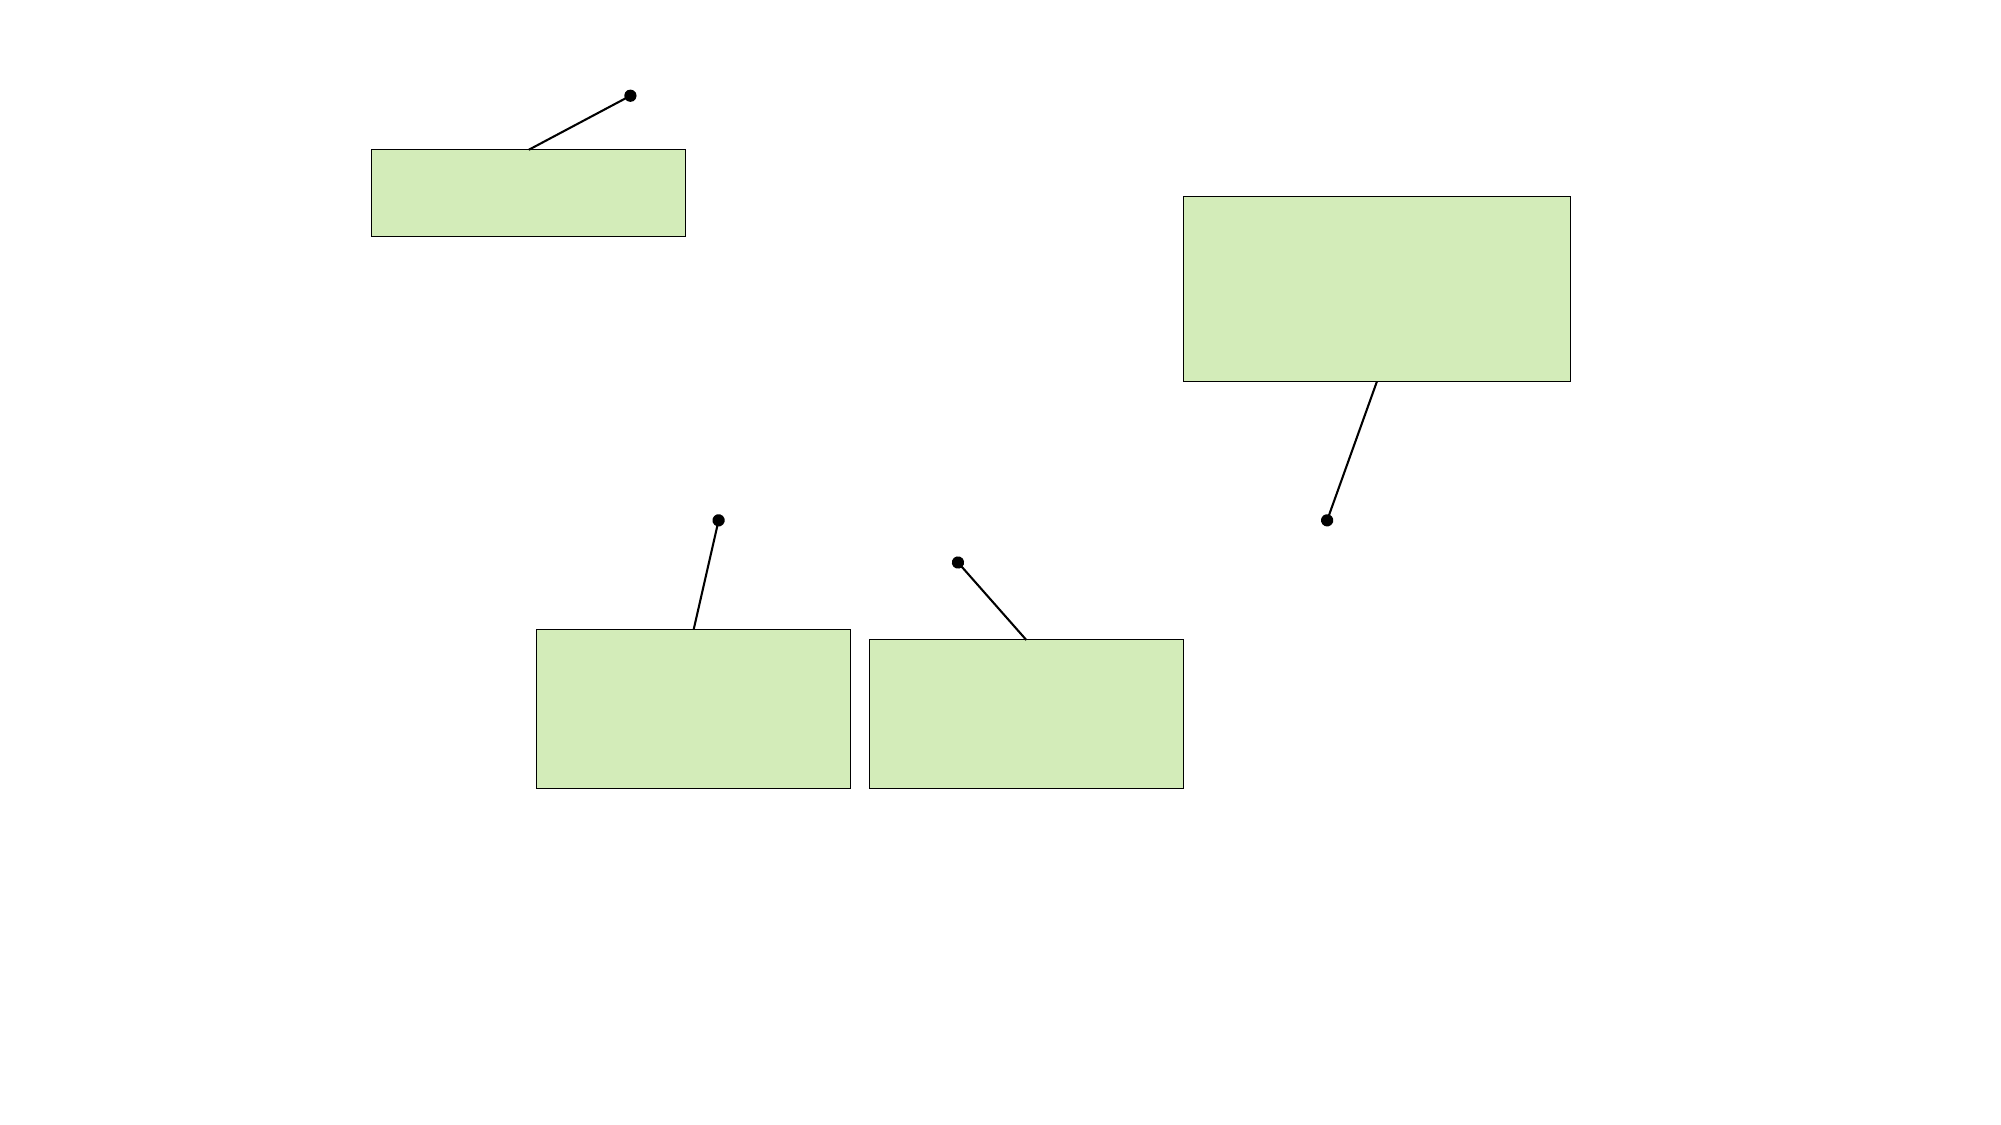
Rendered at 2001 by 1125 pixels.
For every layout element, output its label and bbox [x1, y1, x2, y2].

text_box [1183, 196, 1571, 382]
text_box [536, 629, 851, 789]
text_box [957, 562, 1027, 641]
text_box [1327, 381, 1377, 521]
text_box [528, 95, 631, 150]
text_box [869, 639, 1184, 789]
text_box [693, 520, 719, 630]
text_box [371, 149, 686, 237]
